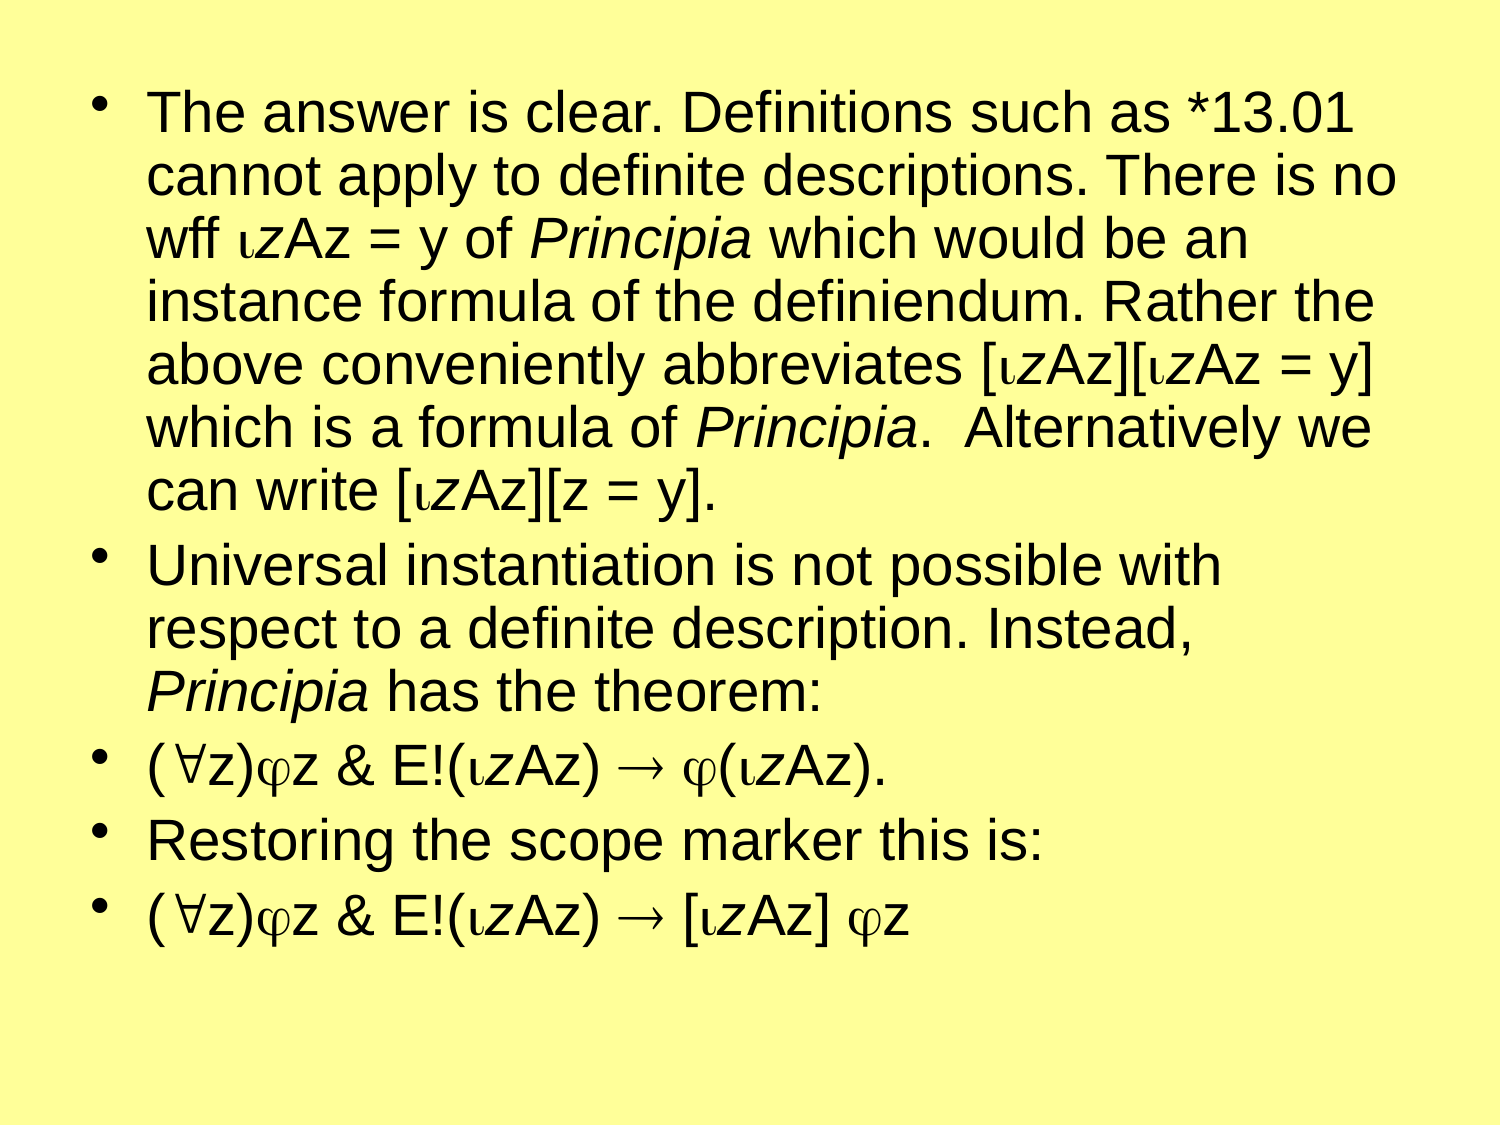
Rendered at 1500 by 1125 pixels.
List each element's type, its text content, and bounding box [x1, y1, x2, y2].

list The answer is clear. Definitions such as *13.01 cannot apply to definite descriptions. There is no wff zAz = y of Principia which would be an instance formula of the definiendum. Rather the above conveniently abbreviates [zAz][zAz = y] which is a formula of Principia. Alternatively we can write [zAz][z = y]. Universal instantiation is not possible with respect to a definite description. Instead, Principia has the theorem: (z)z & E!(zAz)  (zAz). Restoring the scope marker this is: (z)z & E!(zAz)  [zAz] z [75, 75, 1425, 1005]
